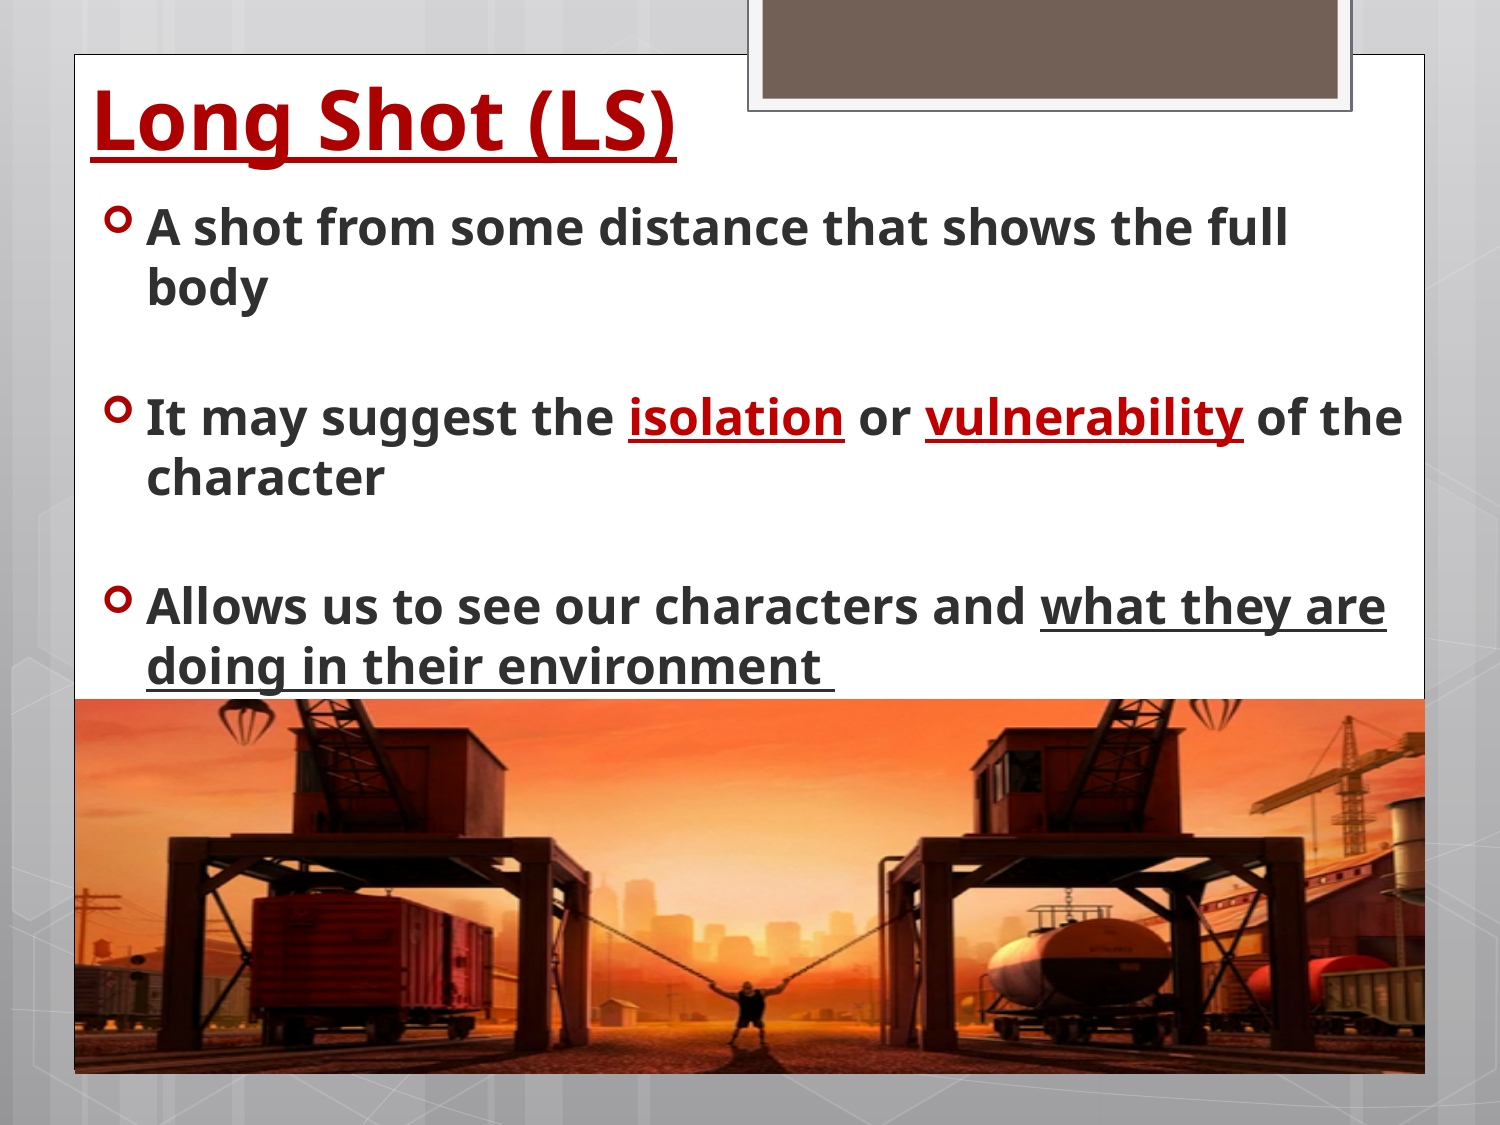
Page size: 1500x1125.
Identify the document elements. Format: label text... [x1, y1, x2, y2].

picture [74, 699, 1426, 1074]
list A shot from some distance that shows the full body It may suggest the isolation or vulnerability of the character Allows us to see our characters and what they are doing in their environment [75, 187, 1425, 699]
title Long Shot (LS) [75, 0, 1324, 175]
